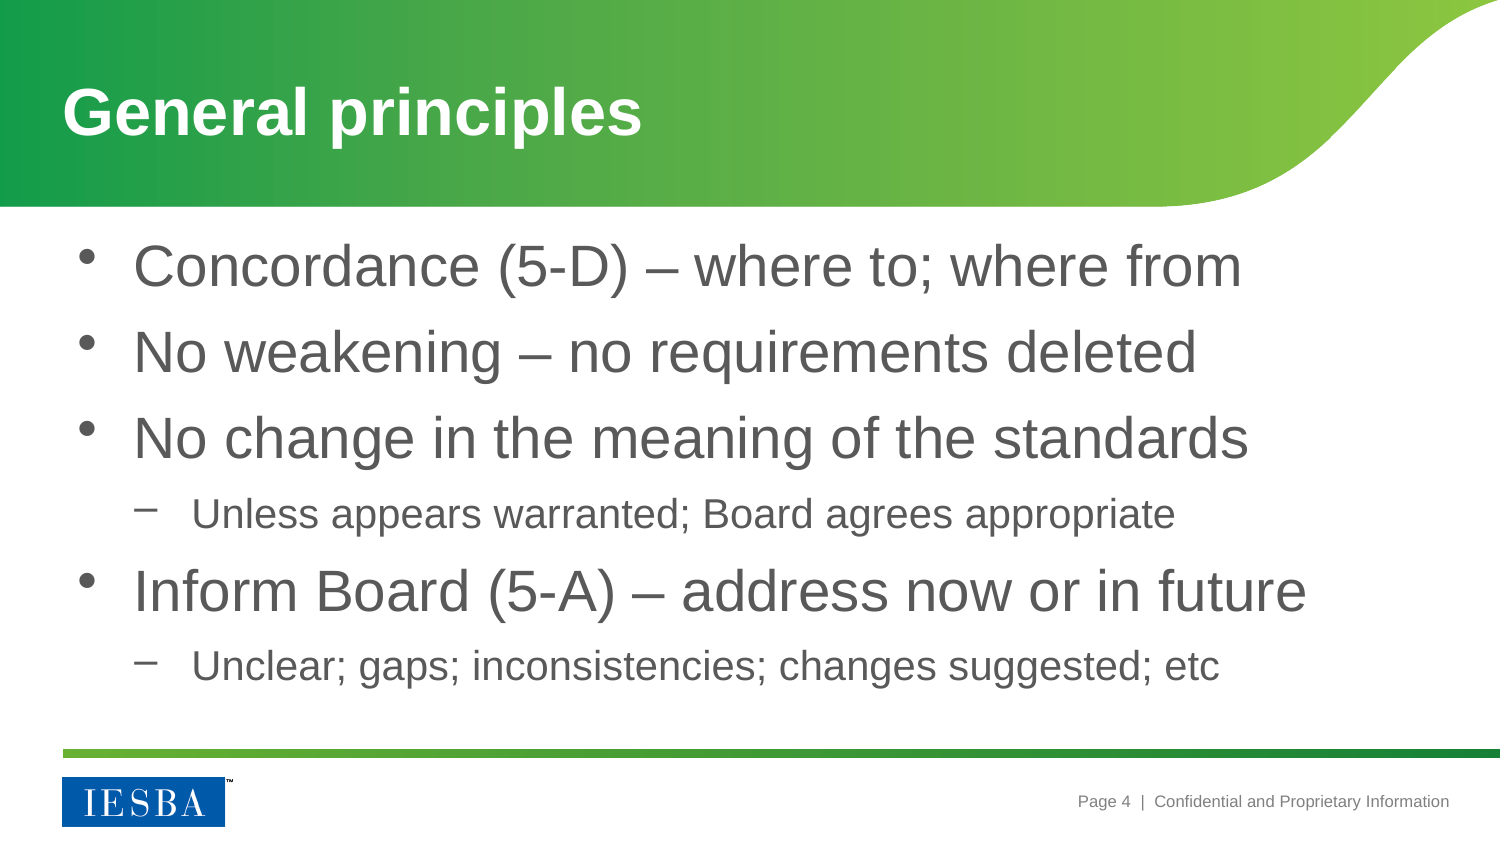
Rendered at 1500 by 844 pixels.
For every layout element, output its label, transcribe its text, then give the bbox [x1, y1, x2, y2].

picture [0, 0, 1500, 207]
title General principles [62, 75, 1300, 142]
list Concordance (5-D) – where to; where from No weakening – no requirements deleted No change in the meaning of the standards Unless appears warranted; Board agrees appropriate Inform Board (5-A) – address now or in future Unclear; gaps; inconsistencies; changes suggested; etc [62, 220, 1450, 724]
picture [62, 777, 233, 827]
